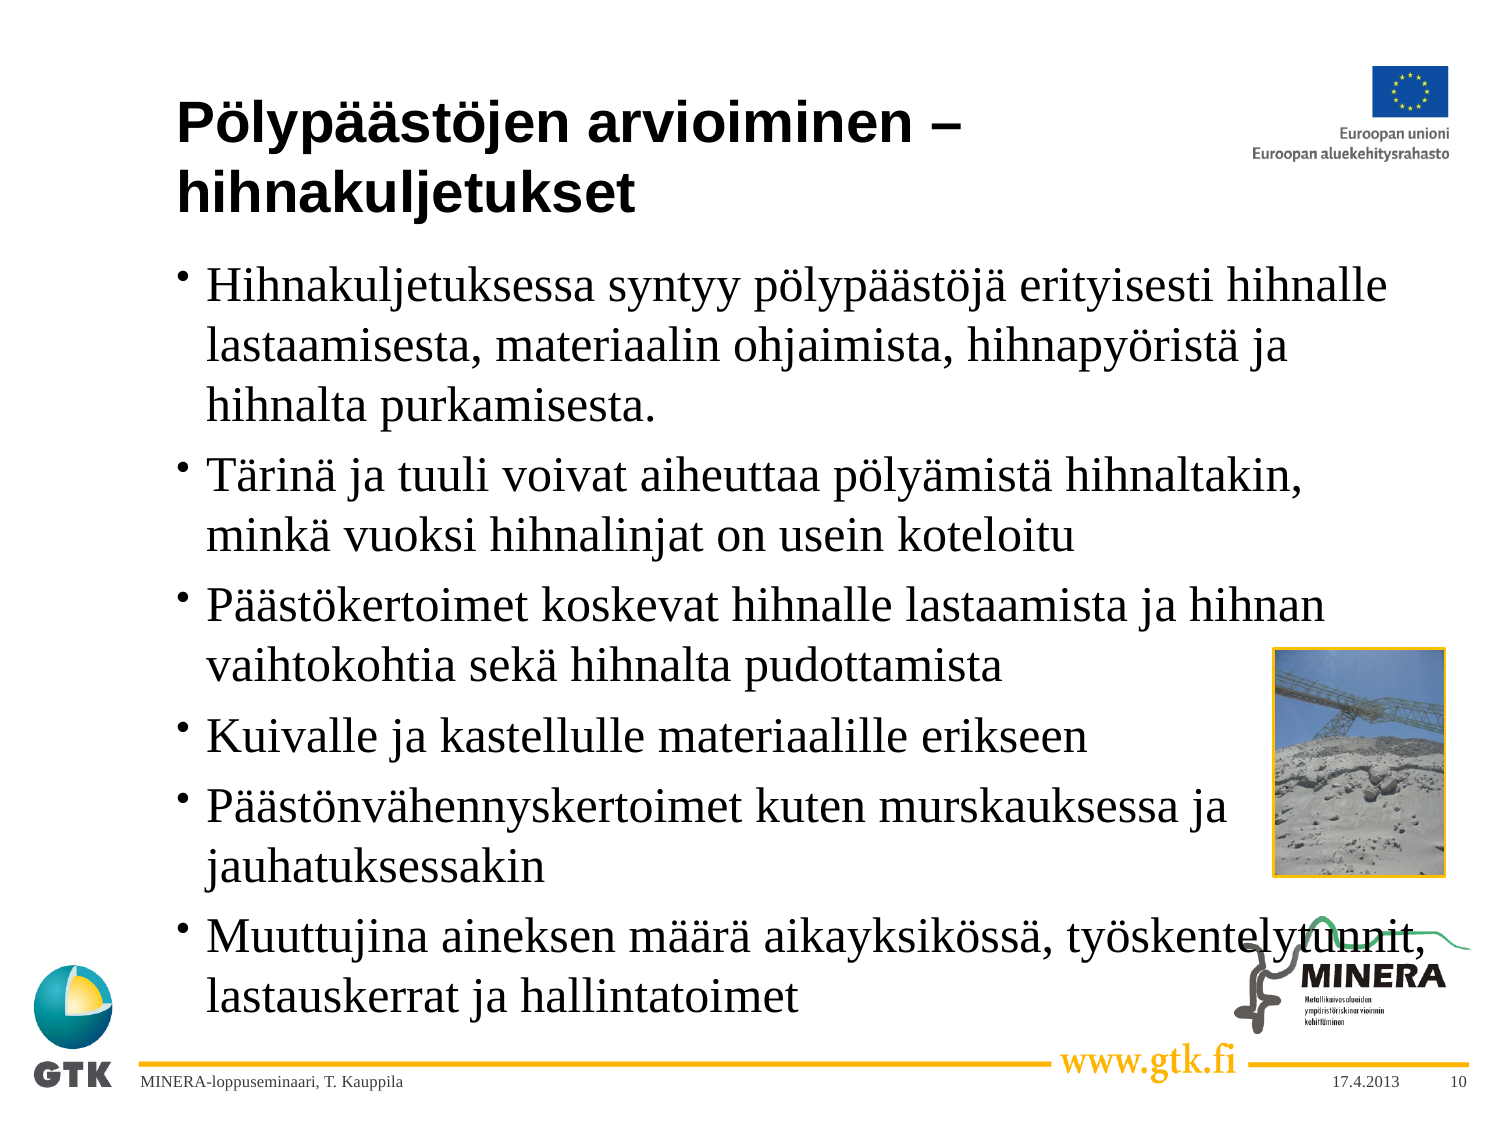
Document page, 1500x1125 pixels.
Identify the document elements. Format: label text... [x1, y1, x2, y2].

title Pölypäästöjen arvioiminen – hihnakuljetukset [161, 31, 1448, 232]
picture [1253, 66, 1450, 162]
footer MINERA-loppuseminaari, T. Kauppila [125, 1069, 1056, 1093]
list Hihnakuljetuksessa syntyy pölypäästöjä erityisesti hihnalle lastaamisesta, materiaalin ohjaimista, hihnapyöristä ja hihnalta purkamisesta. Tärinä ja tuuli voivat aiheuttaa pölyämistä hihnaltakin, minkä vuoksi hihnalinjat on usein koteloitu Päästökertoimet koskevat hihnalle lastaamista ja hihnan vaihtokohtia sekä hihnalta pudottamista Kuivalle ja kastellulle materiaalille erikseen Päästönvähennyskertoimet kuten murskauksessa ja jauhatuksessakin Muuttujina aineksen määrä aikayksikössä, työskentelytunnit, lastauskerrat ja hallintatoimet [161, 243, 1448, 1000]
picture [131, 916, 1478, 1092]
picture [1274, 649, 1444, 876]
picture [28, 952, 118, 1094]
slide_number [1240, 1069, 1415, 1093]
slide_number 10 [1415, 1069, 1483, 1093]
